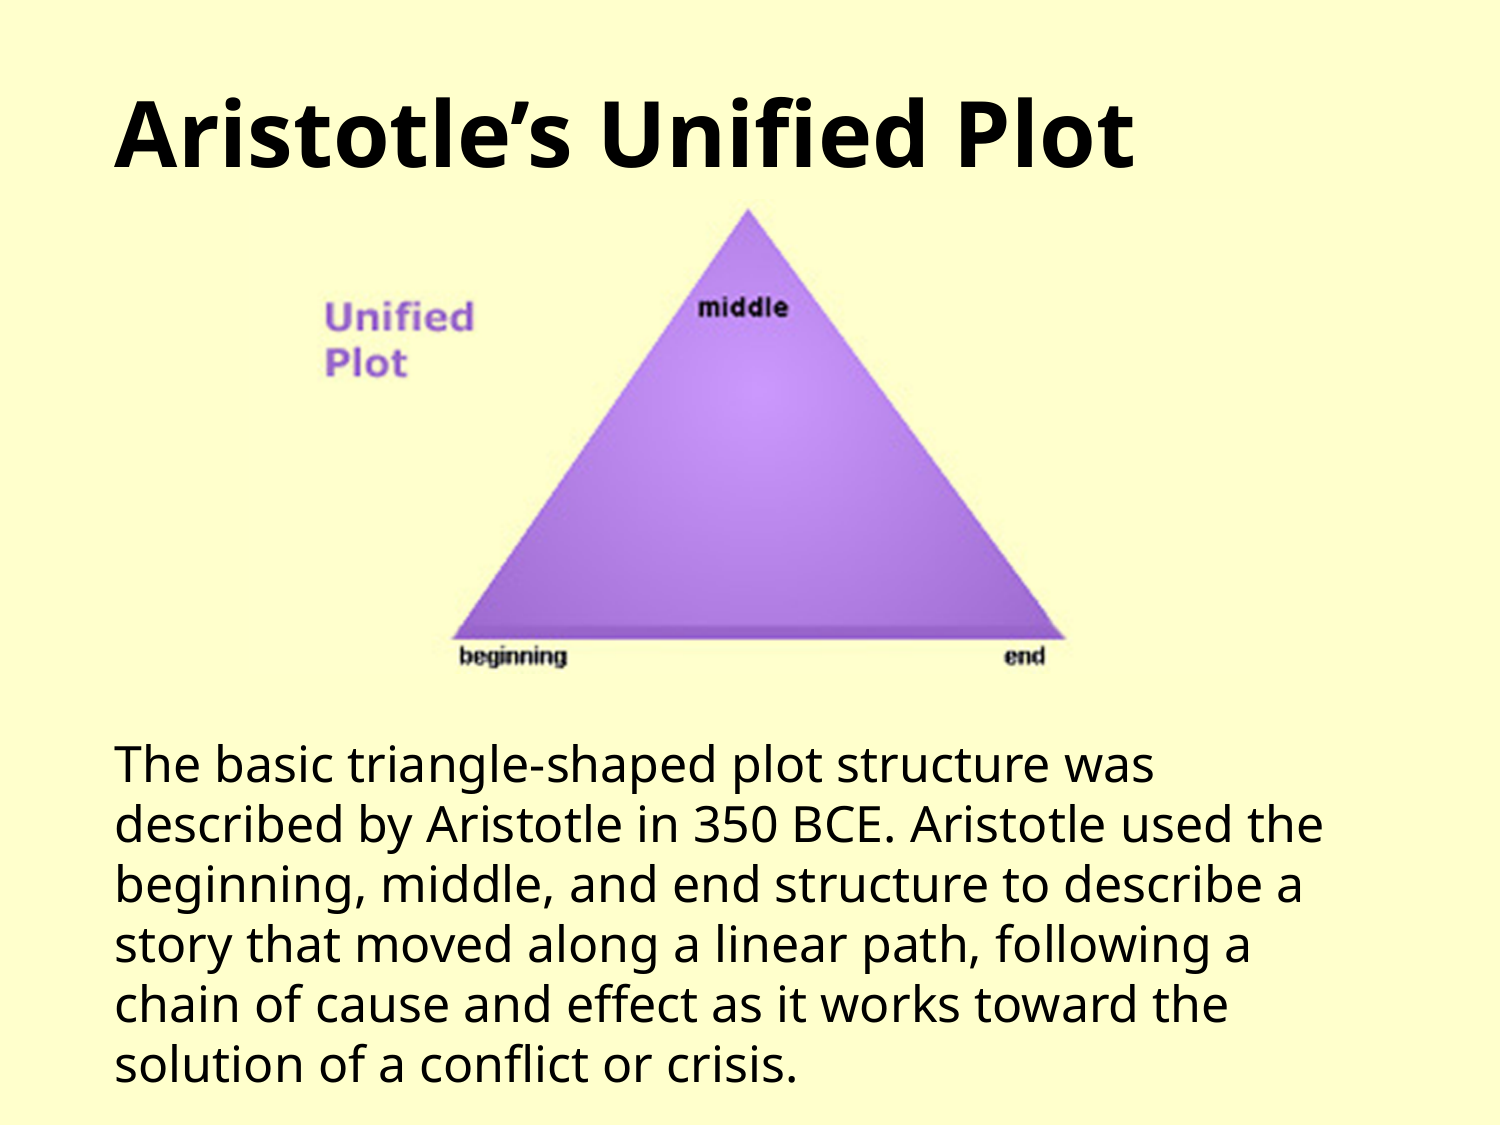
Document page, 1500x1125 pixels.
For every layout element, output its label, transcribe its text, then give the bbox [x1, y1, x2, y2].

text_box The basic triangle-shaped plot structure was described by Aristotle in 350 BCE. Aristotle used the beginning, middle, and end structure to describe a story that moved along a linear path, following a chain of cause and effect as it works toward the solution of a conflict or crisis. [99, 724, 1400, 1100]
title Aristotle’s Unified Plot [99, 37, 1375, 225]
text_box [249, 199, 1251, 675]
